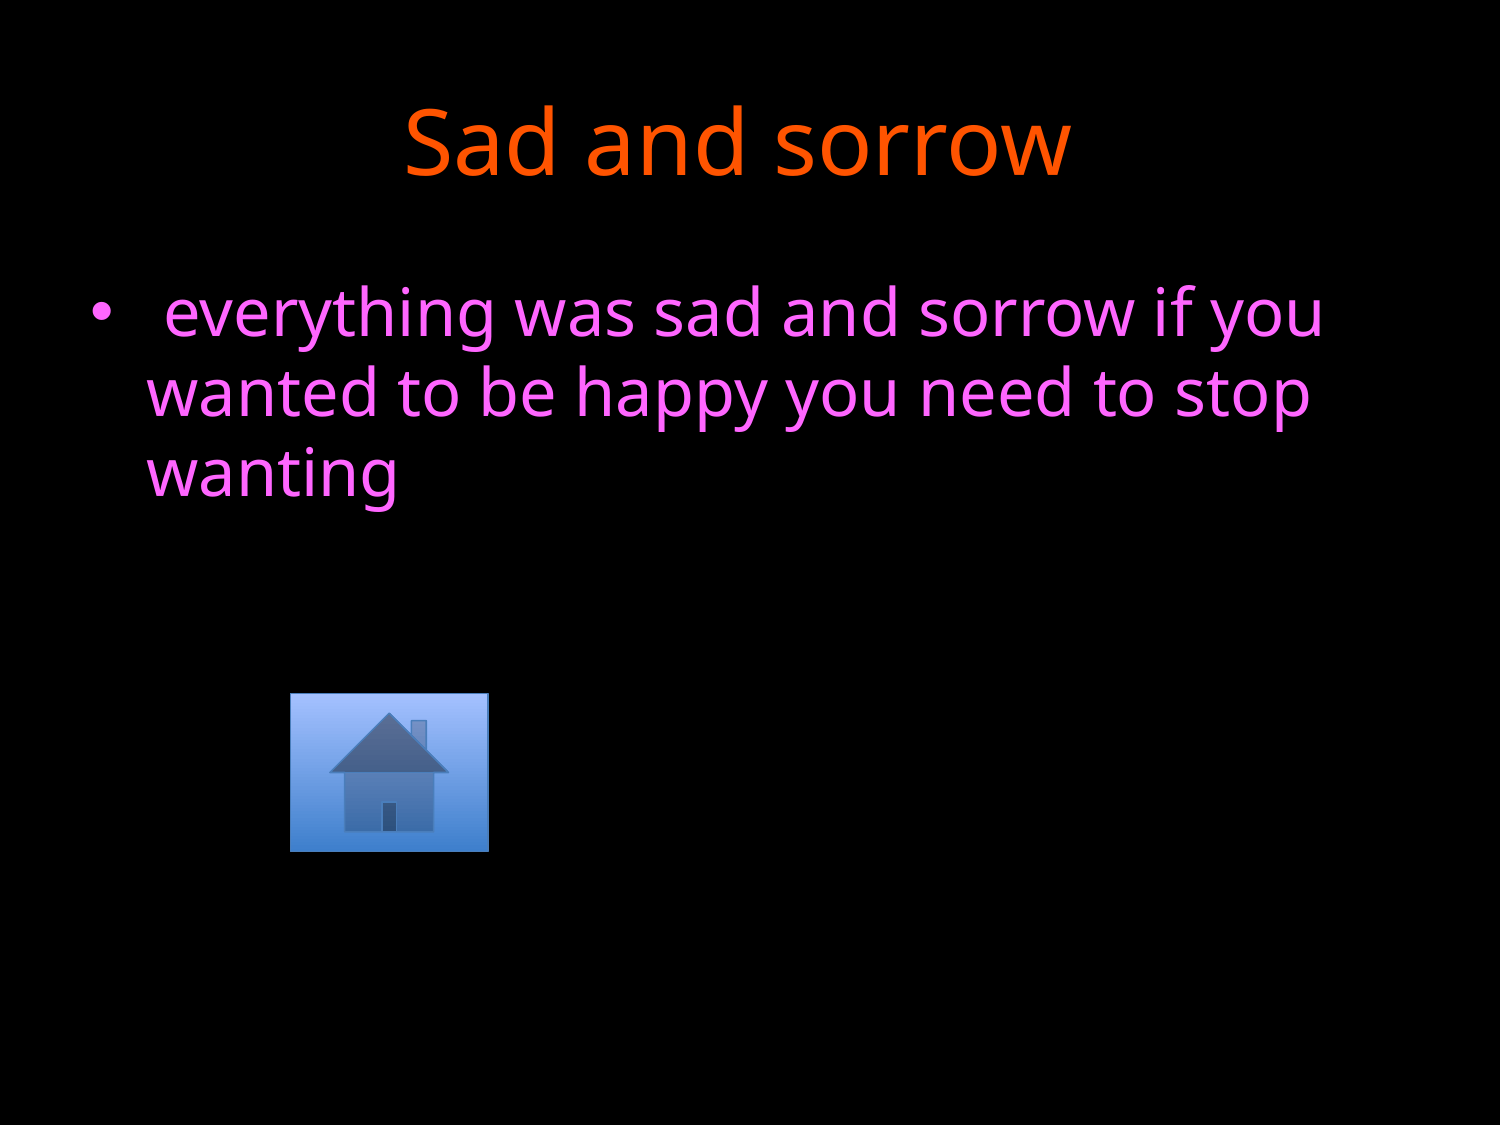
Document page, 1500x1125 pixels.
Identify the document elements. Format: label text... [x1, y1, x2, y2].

text_box [290, 693, 489, 852]
title Sad and sorrow [75, 45, 1425, 233]
list everything was sad and sorrow if you wanted to be happy you need to stop wanting [75, 262, 1425, 1005]
